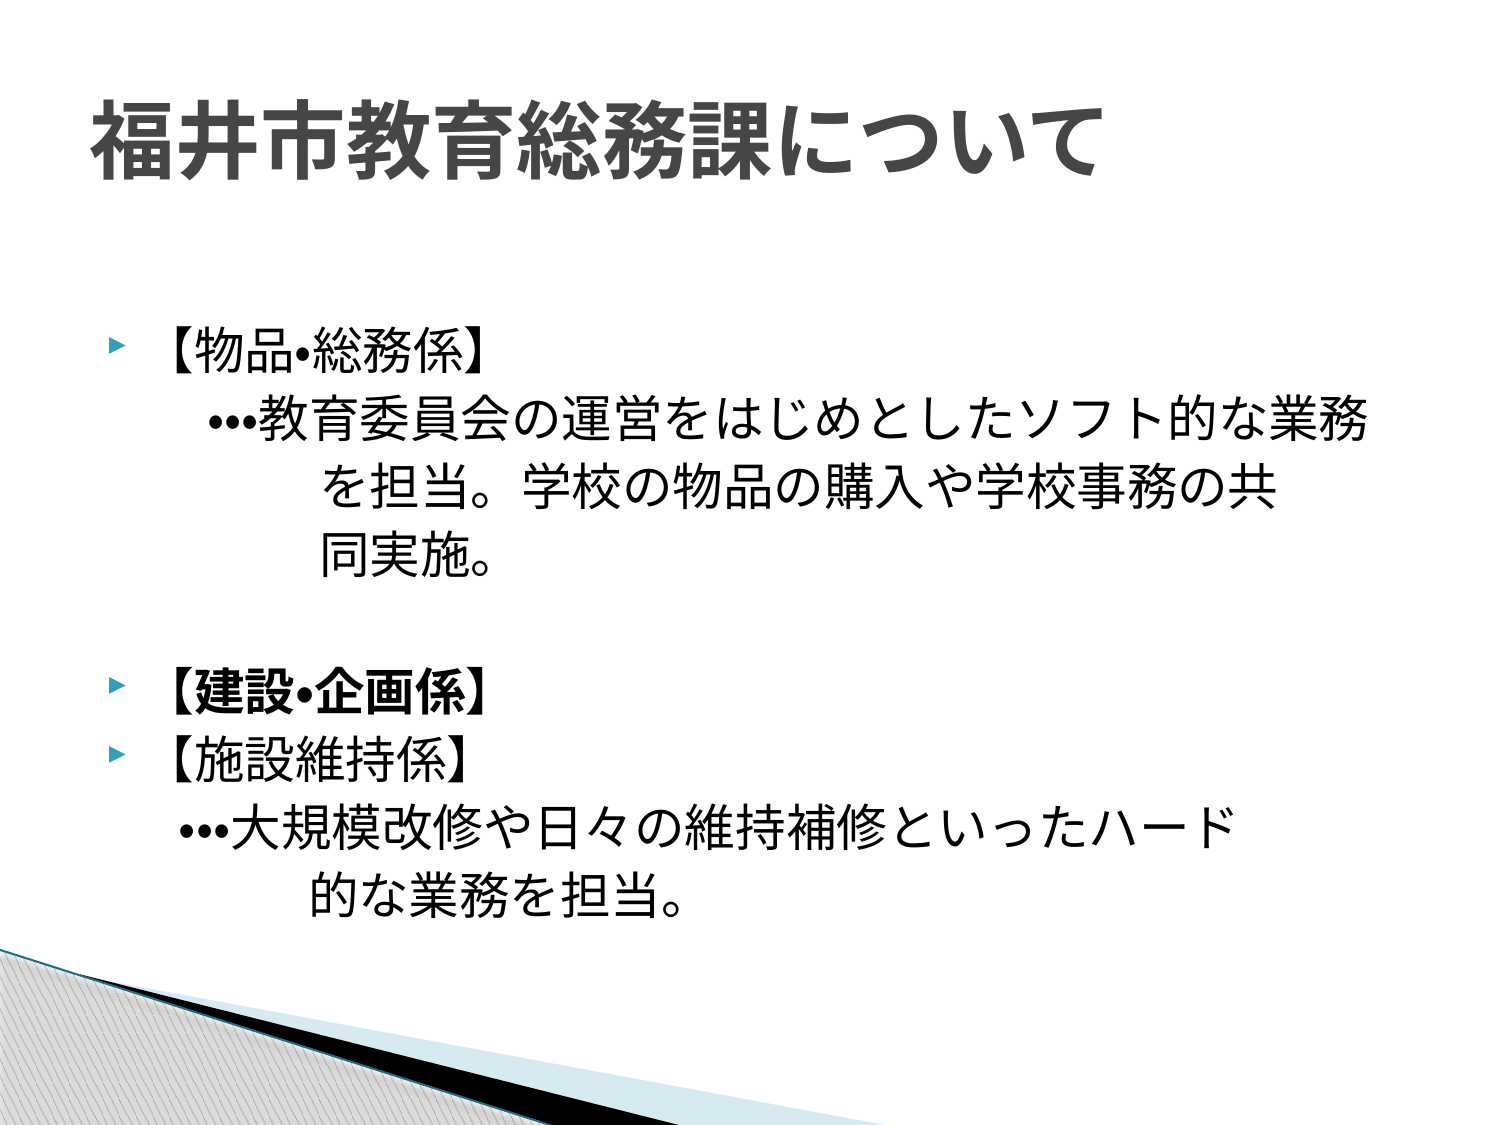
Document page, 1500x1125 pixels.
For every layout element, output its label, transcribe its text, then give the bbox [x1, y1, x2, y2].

list 【物品・総務係】 ・・・教育委員会の運営をはじめとしたソフト的な業務 を担当。学校の物品の購入や学校事務の共 同実施。 【建設・企画係】 【施設維持係】 ・・・大規模改修や日々の維持補修といったハード 的な業務を担当。 [75, 243, 1425, 986]
title 福井市教育総務課について [75, 45, 1425, 233]
